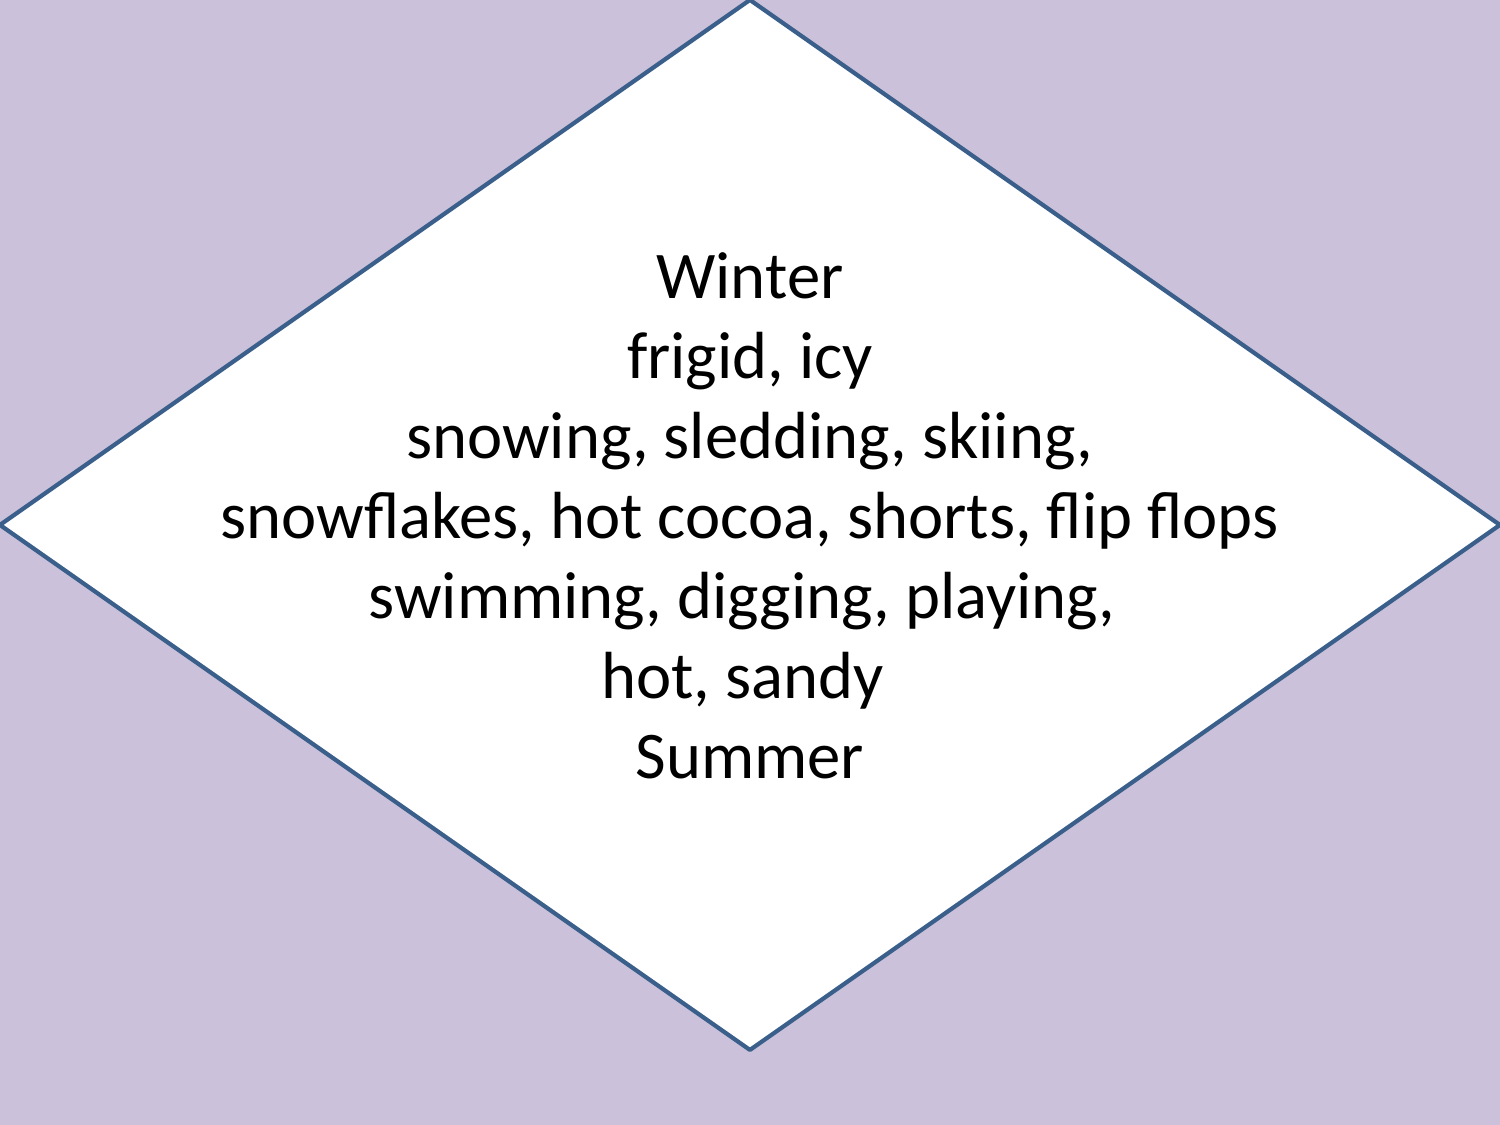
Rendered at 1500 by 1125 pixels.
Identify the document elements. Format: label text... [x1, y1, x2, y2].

text_box [0, 453, 99, 597]
text_box [426, 0, 1074, 224]
text_box Winter frigid, icy snowing, sledding, skiing, snowflakes, hot cocoa, shorts, flip flops swimming, digging, playing, hot, sandy Summer [99, 224, 1400, 800]
text_box [389, 800, 1111, 1052]
text_box [1400, 452, 1500, 598]
